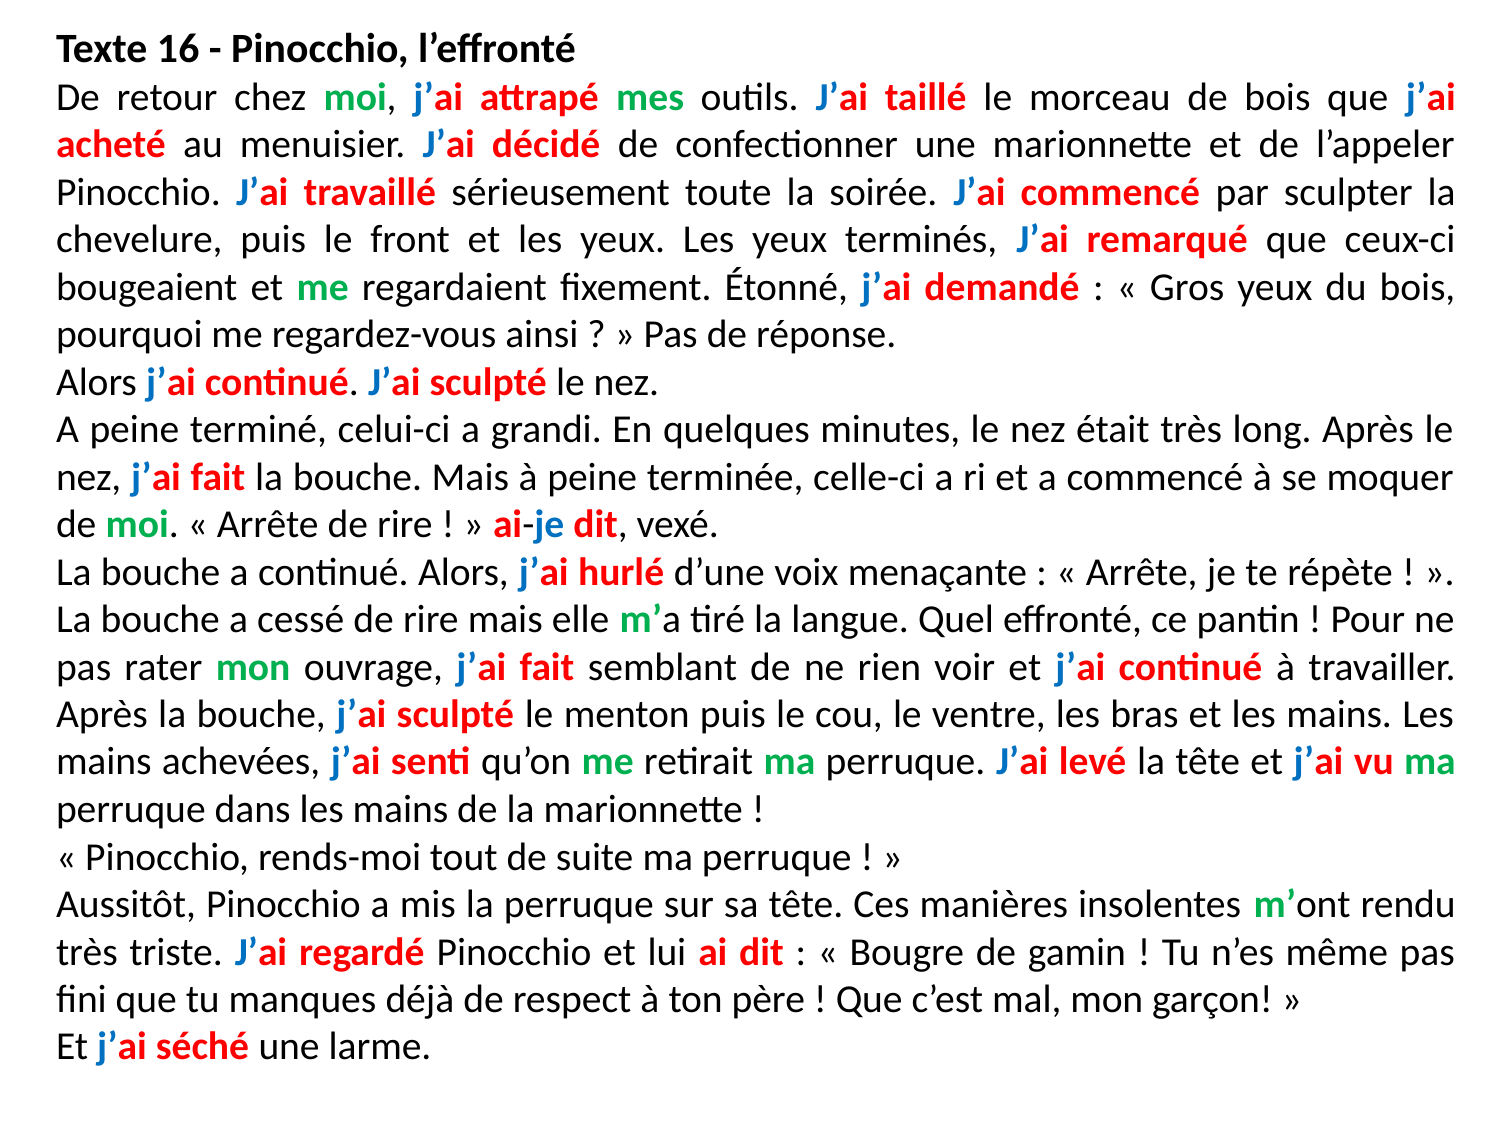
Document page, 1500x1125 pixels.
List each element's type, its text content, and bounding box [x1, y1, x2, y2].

text_box Texte 16 - Pinocchio, l’effronté De retour chez moi, j’ai attrapé mes outils. J’ai taillé le morceau de bois que j’ai acheté au menuisier. J’ai décidé de confectionner une marionnette et de l’appeler Pinocchio. J’ai travaillé sérieusement toute la soirée. J’ai commencé par sculpter la chevelure, puis le front et les yeux. Les yeux terminés, J’ai remarqué que ceux-ci bougeaient et me regardaient fixement. Étonné, j’ai demandé : « Gros yeux du bois, pourquoi me regardez-vous ainsi ? » Pas de réponse. Alors j’ai continué. J’ai sculpté le nez. A peine terminé, celui-ci a grandi. En quelques minutes, le nez était très long. Après le nez, j’ai fait la bouche. Mais à peine terminée, celle-ci a ri et a commencé à se moquer de moi. « Arrête de rire ! » ai-je dit, vexé. La bouche a continué. Alors, j’ai hurlé d’une voix menaçante : « Arrête, je te répète ! ». La bouche a cessé de rire mais elle m’a tiré la langue. Quel effronté, ce pantin ! Pour ne pas rater mon ouvrage, j’ai fait semblant de ne rien voir et j’ai continué à travailler. Après la bouche, j’ai sculpté le menton puis le cou, le ventre, les bras et les mains. Les mains achevées, j’ai senti qu’on me retirait ma perruque. J’ai levé la tête et j’ai vu ma perruque dans les mains de la marionnette ! « Pinocchio, rends-moi tout de suite ma perruque ! » Aussitôt, Pinocchio a mis la perruque sur sa tête. Ces manières insolentes m’ont rendu très triste. J’ai regardé Pinocchio et lui ai dit : « Bougre de gamin ! Tu n’es même pas fini que tu manques déjà de respect à ton père ! Que c’est mal, mon garçon! » Et j’ai séché une larme. [41, 13, 1471, 1076]
